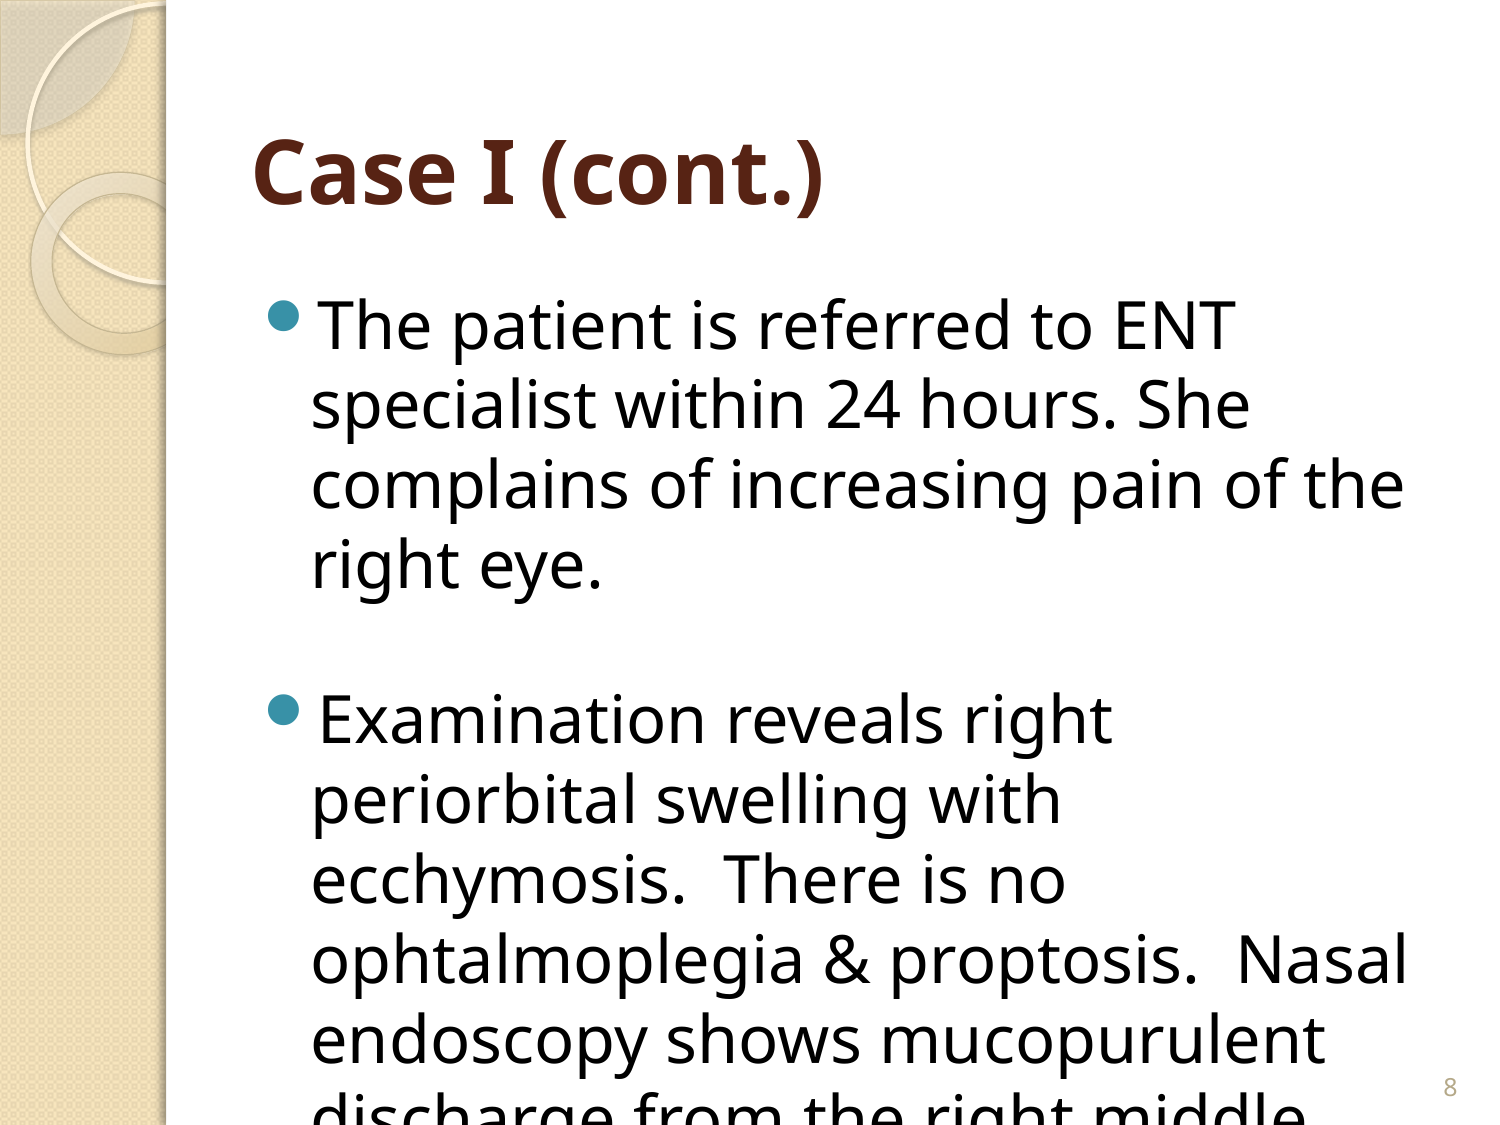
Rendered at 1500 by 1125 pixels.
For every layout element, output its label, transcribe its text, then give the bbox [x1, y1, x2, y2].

list The patient is referred to ENT specialist within 24 hours. She complains of increasing pain of the right eye. Examination reveals right periorbital swelling with ecchymosis. There is no ophtalmoplegia & proptosis. Nasal endoscopy shows mucopurulent discharge from the right middle meatus. [235, 275, 1450, 1063]
title Case I (cont.) [235, 75, 1466, 263]
slide_number 8 [1413, 1034, 1488, 1113]
